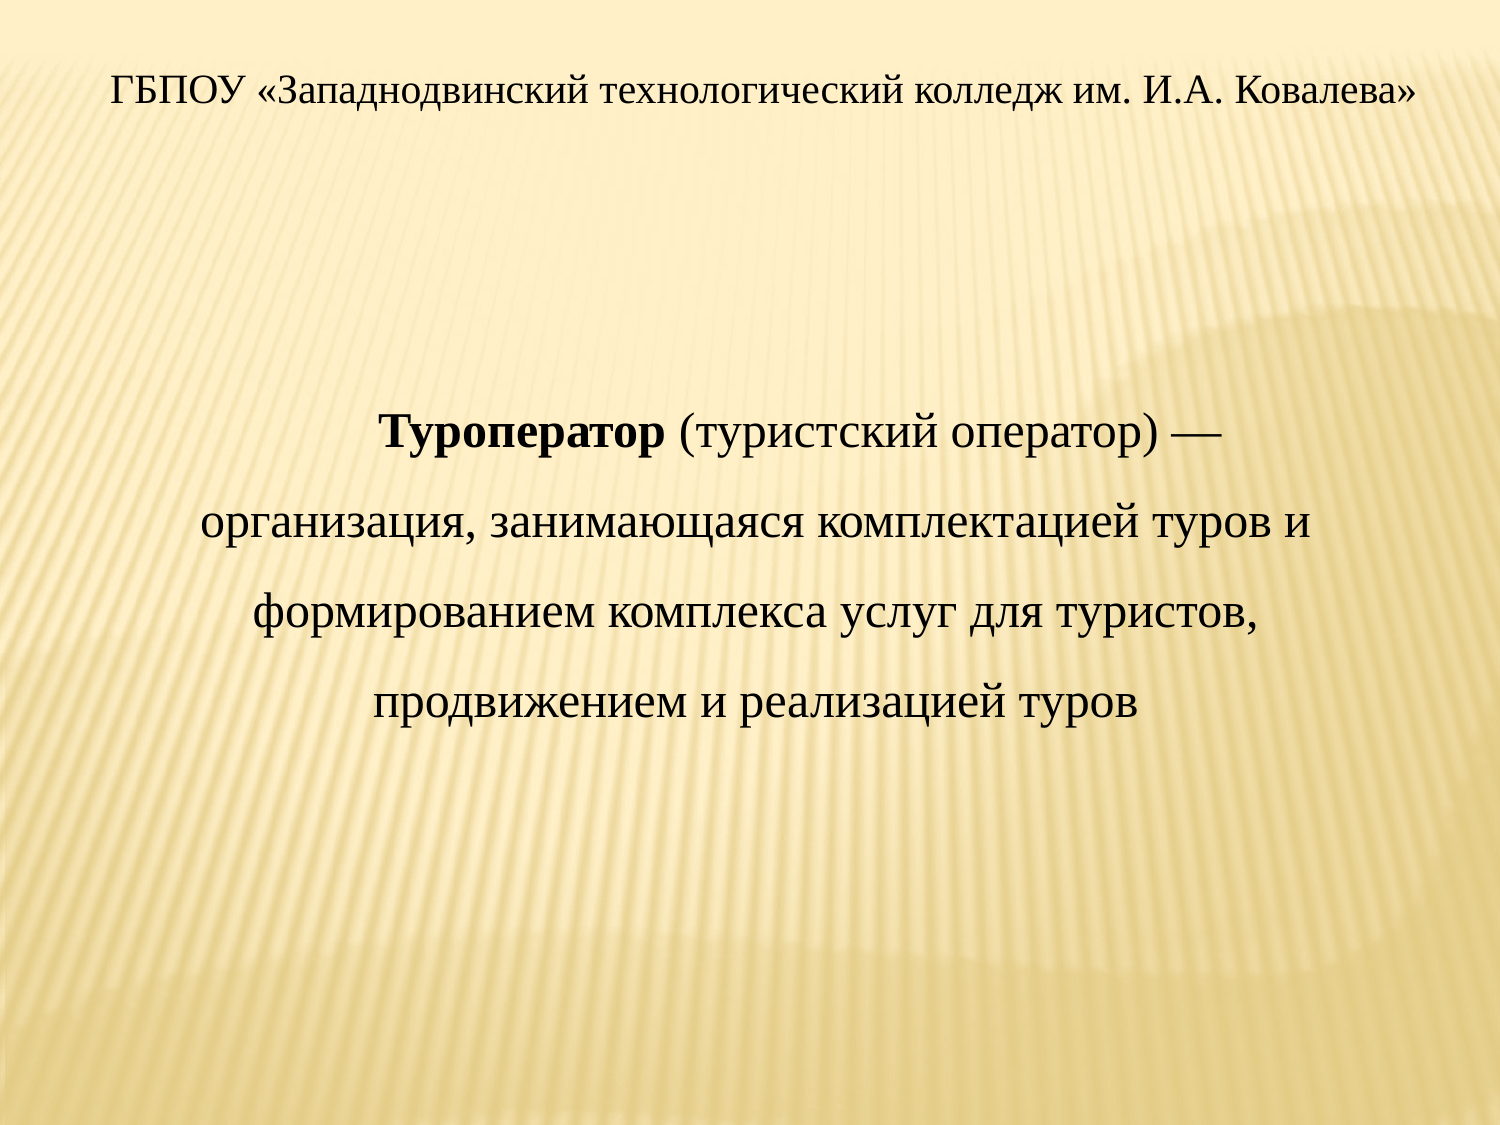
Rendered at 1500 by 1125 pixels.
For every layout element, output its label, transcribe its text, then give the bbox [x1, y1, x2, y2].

text_box Туроператор (туристский оператор) — организация, занимающаяся комплектацией туров и формированием комплекса услуг для туристов, продвижением и реализацией туров [140, 359, 1371, 735]
text_box ГБПОУ «Западнодвинский технологический колледж им. И.А. Ковалева» [70, 58, 1458, 141]
